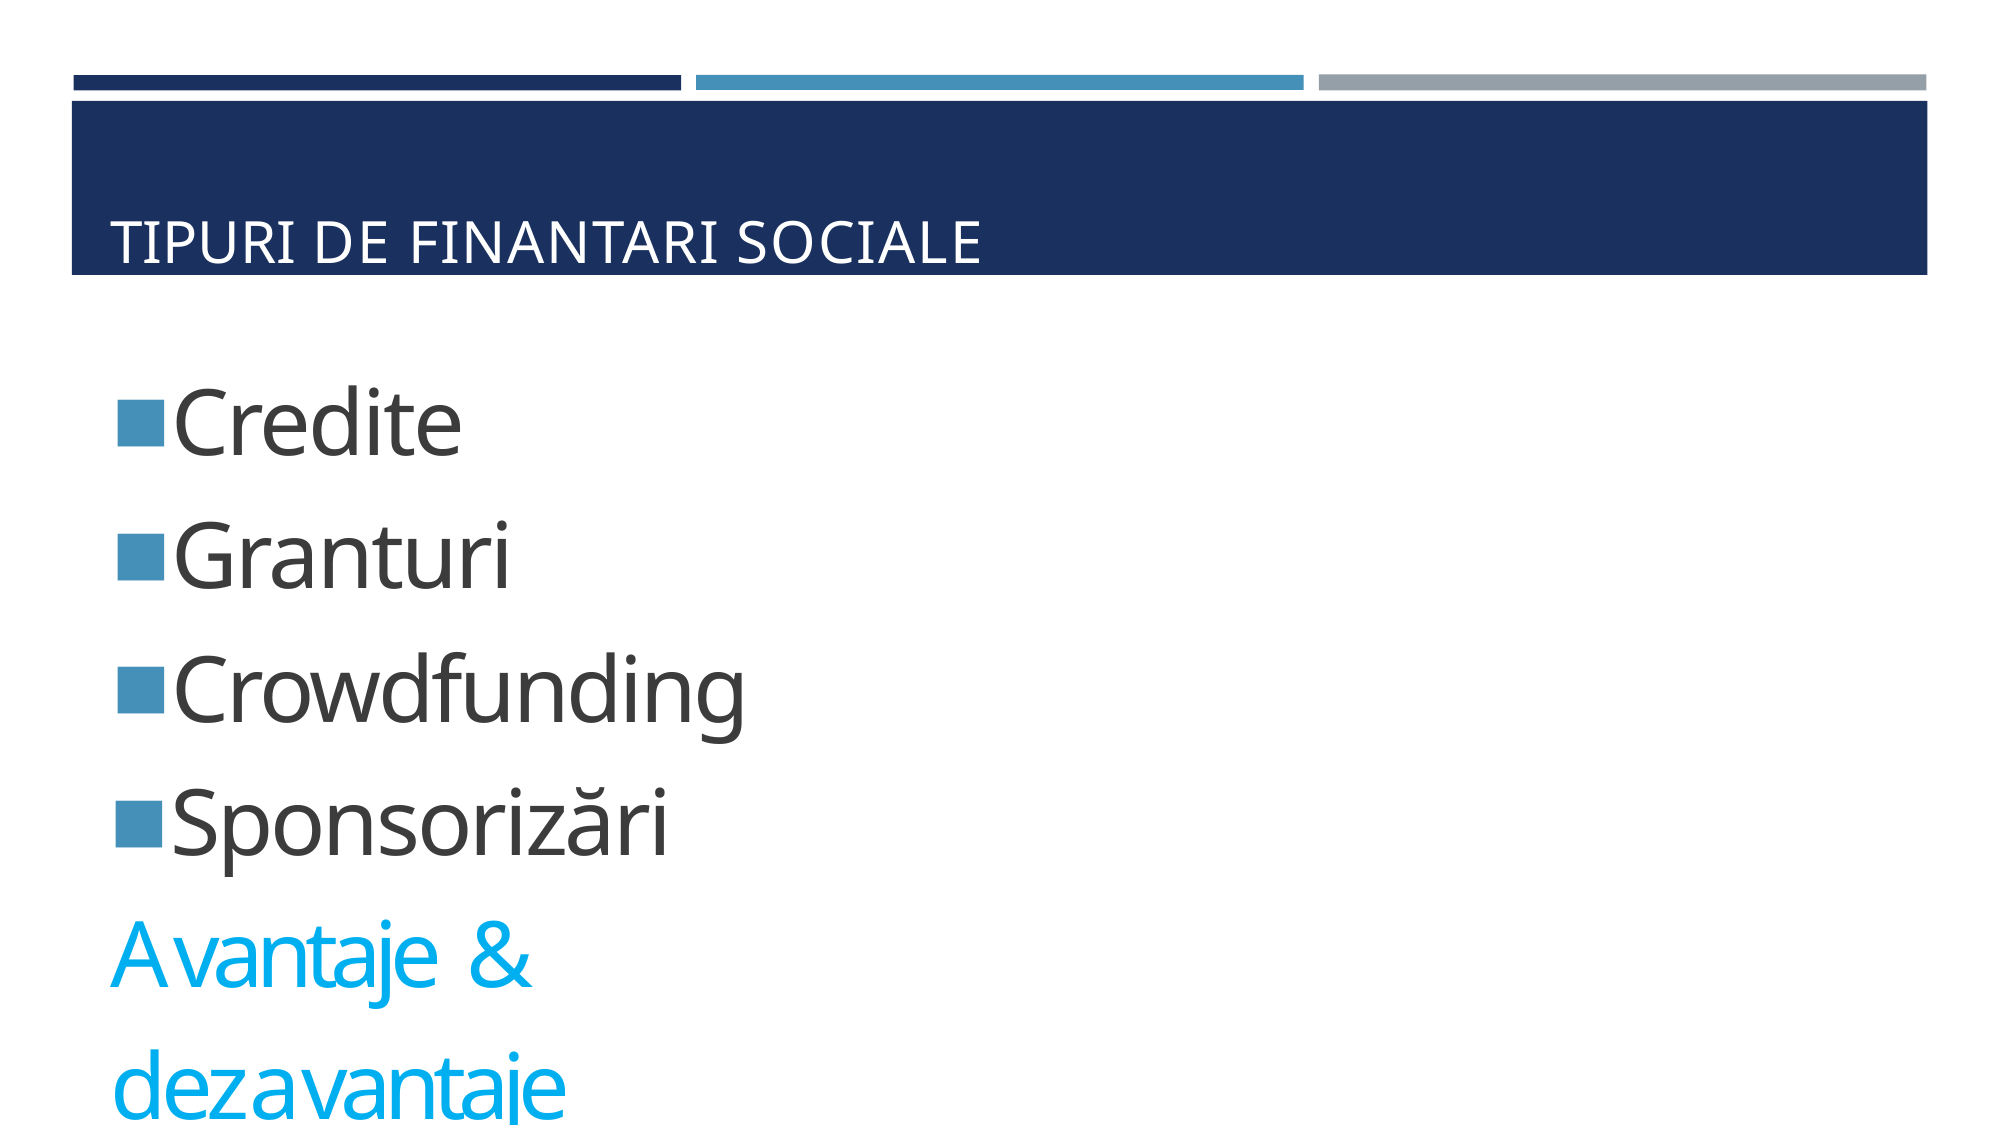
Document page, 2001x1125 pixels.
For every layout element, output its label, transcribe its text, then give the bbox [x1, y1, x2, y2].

text_box Credite Granturi Crowdfunding Sponsorizări Avantaje & dezavantaje [108, 337, 962, 1125]
text_box TIPURI DE FINANTARI SOCIALE [71, 100, 1928, 275]
